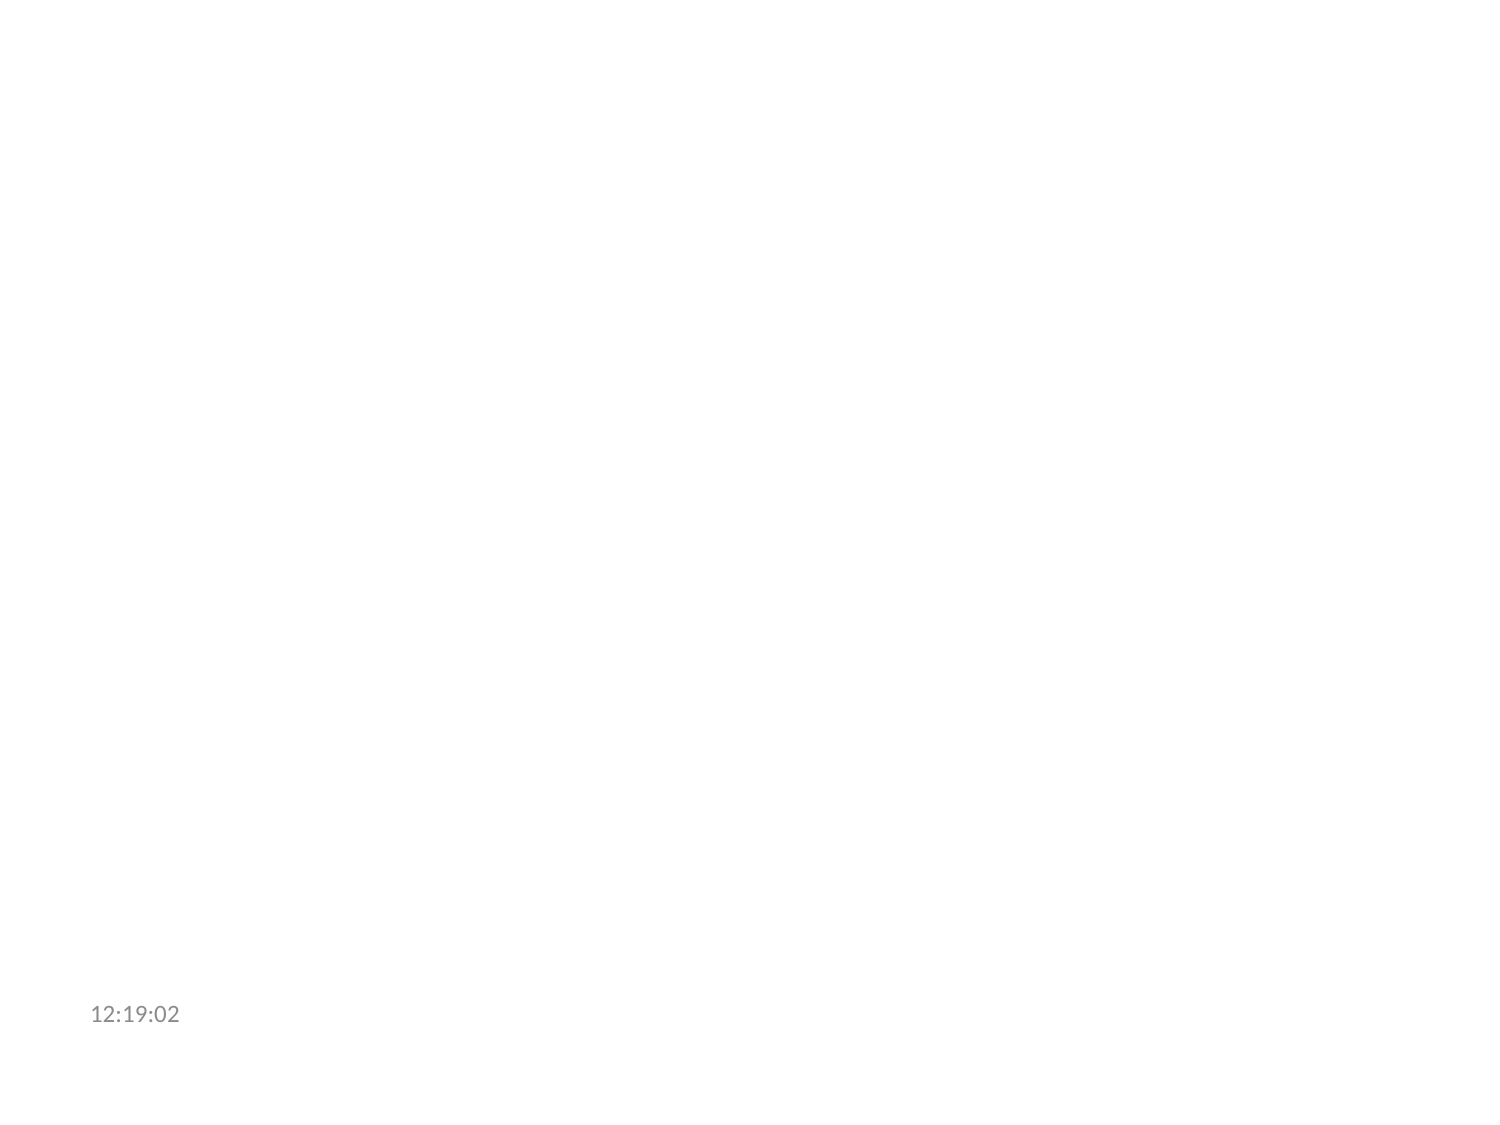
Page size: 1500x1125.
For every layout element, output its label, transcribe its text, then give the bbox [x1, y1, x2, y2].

text_box 15:35:09 [75, 982, 425, 1043]
